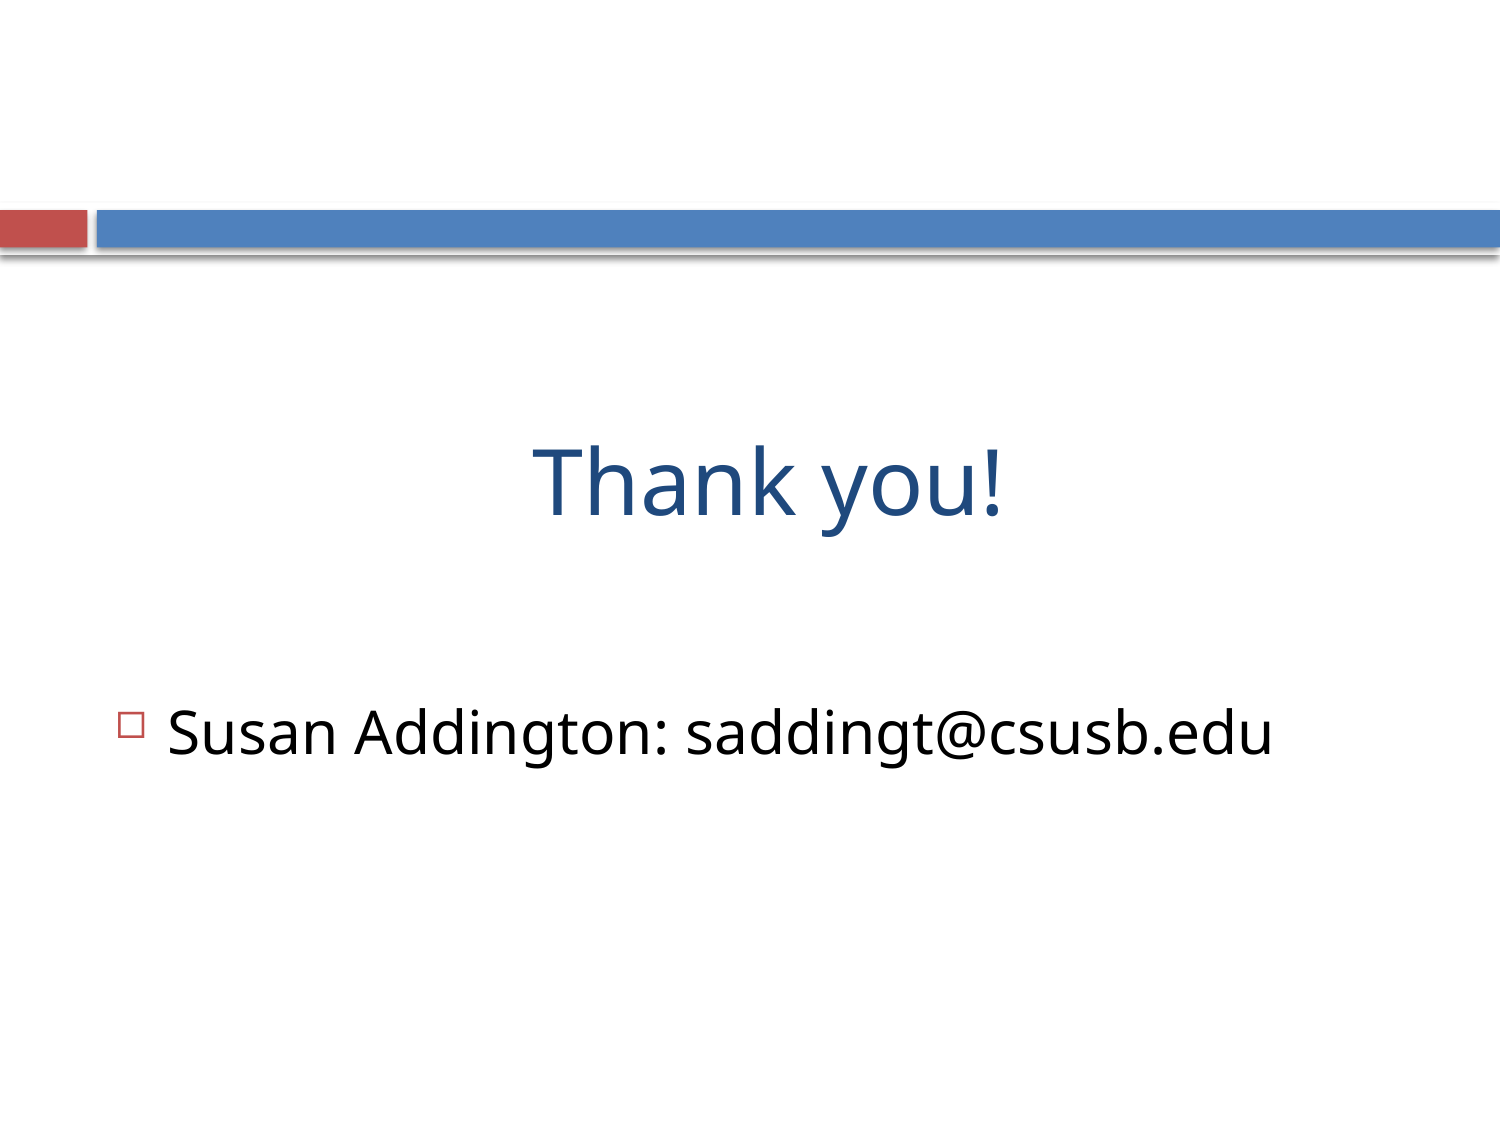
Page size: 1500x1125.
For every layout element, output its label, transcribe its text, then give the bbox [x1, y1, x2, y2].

list Susan Addington: saddingt@csusb.edu [100, 686, 1438, 1000]
title Thank you! [100, 397, 1438, 560]
